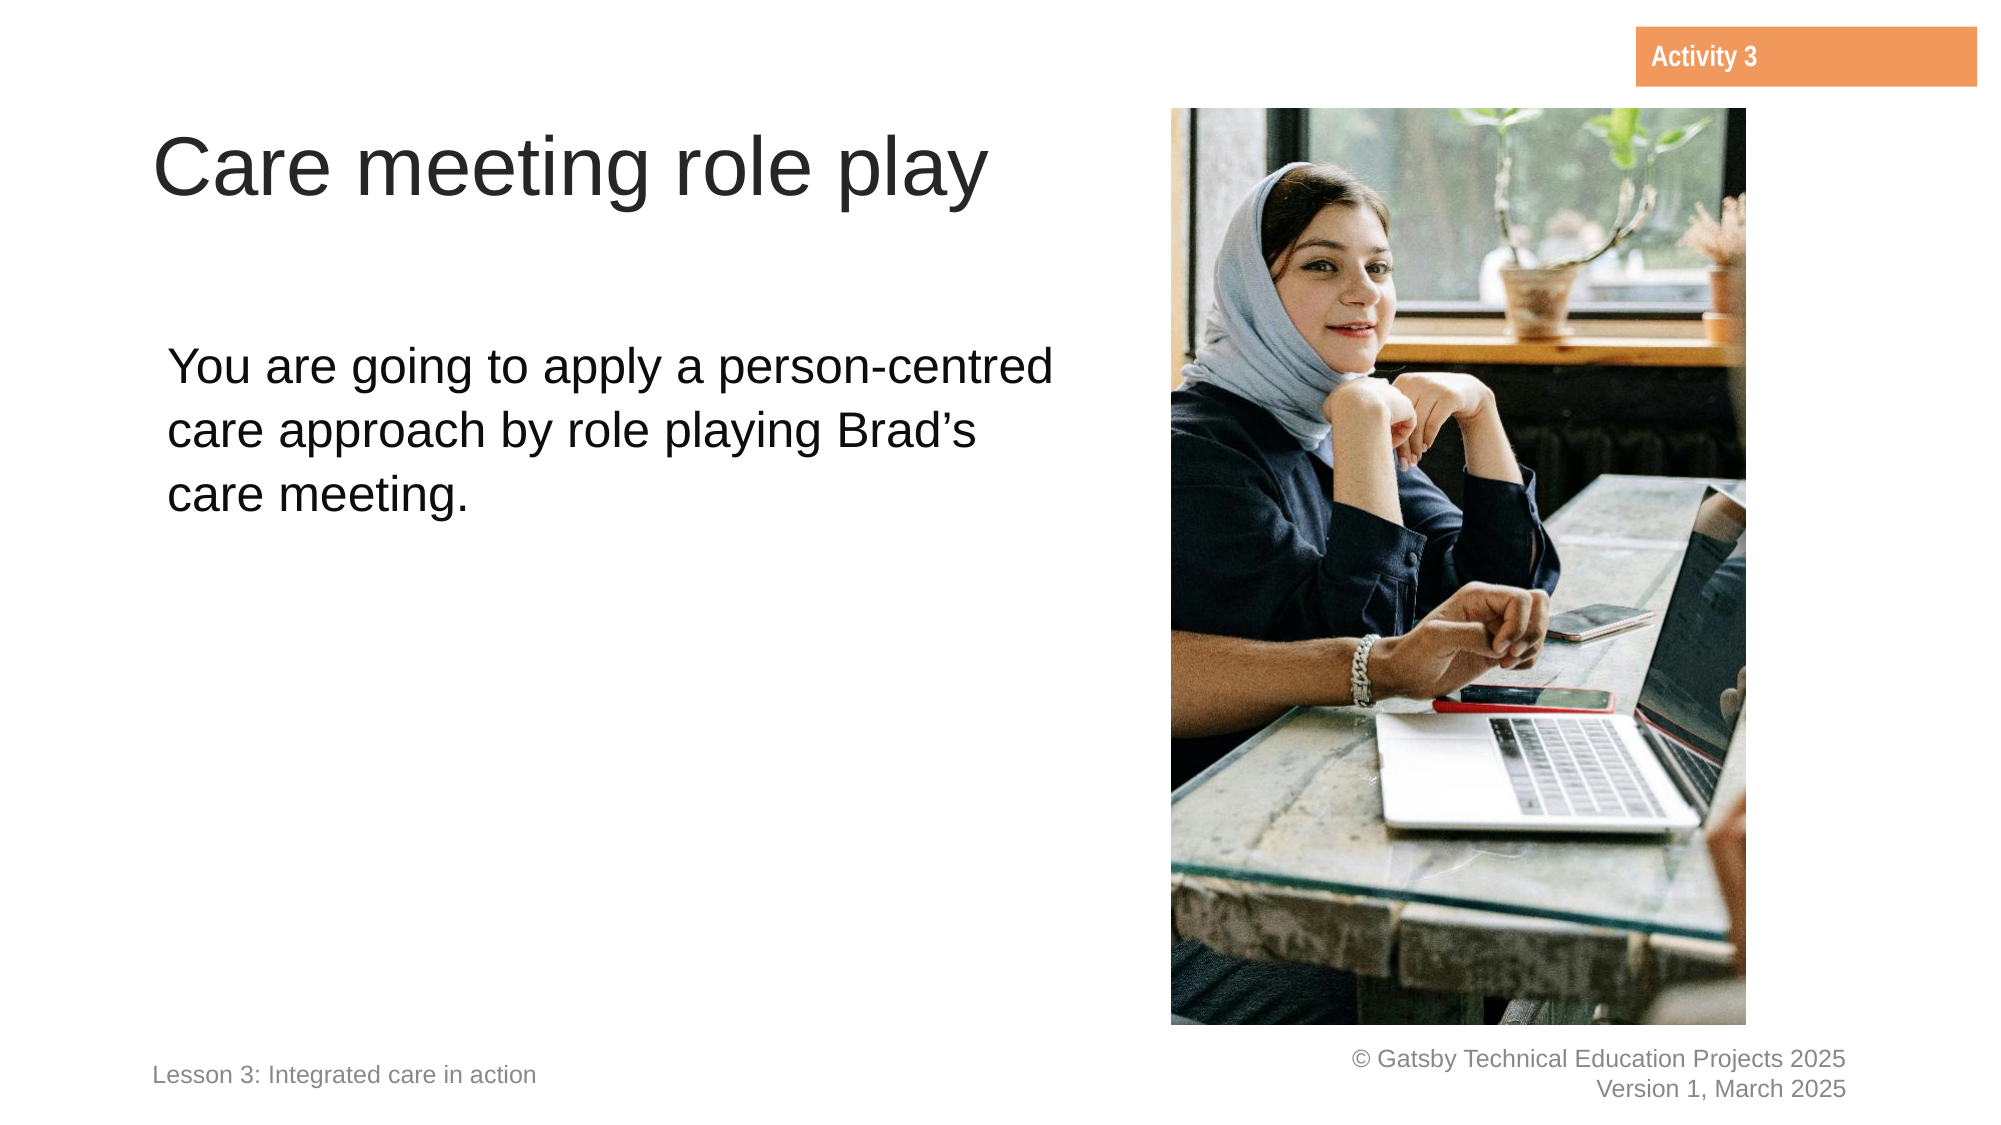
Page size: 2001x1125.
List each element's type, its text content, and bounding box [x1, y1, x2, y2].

list Lesson 3: Integrated care in action [137, 1042, 829, 1103]
list Activity 3 [1636, 26, 1978, 87]
list You are going to apply a person-centred care approach by role playing Brad’s care meeting. [137, 299, 1099, 1014]
picture [1171, 108, 1746, 1025]
title Care meeting role play [137, 59, 1863, 278]
